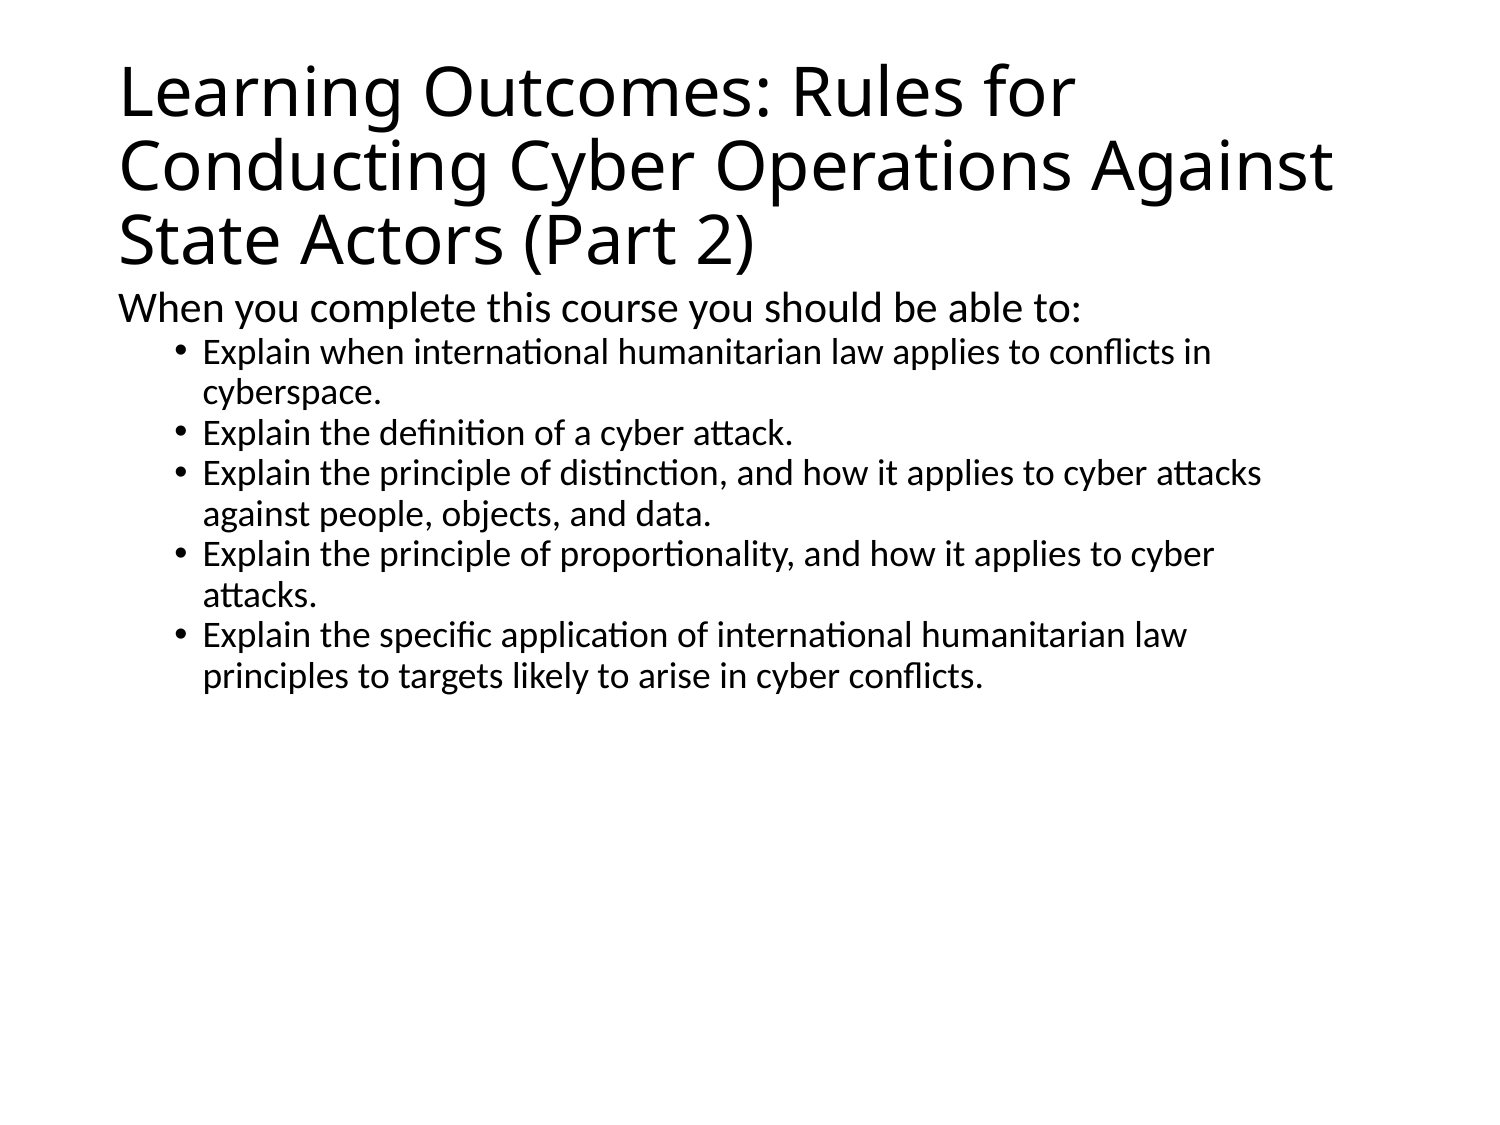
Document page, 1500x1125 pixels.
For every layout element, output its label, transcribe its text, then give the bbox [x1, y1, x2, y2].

list When you complete this course you should be able to: Explain when international humanitarian law applies to conflicts in cyberspace. Explain the definition of a cyber attack. Explain the principle of distinction, and how it applies to cyber attacks against people, objects, and data. Explain the principle of proportionality, and how it applies to cyber attacks. Explain the specific application of international humanitarian law principles to targets likely to arise in cyber conflicts. [102, 277, 1336, 992]
title Learning Outcomes: Rules for Conducting Cyber Operations Against State Actors (Part 2) [102, 59, 1422, 278]
